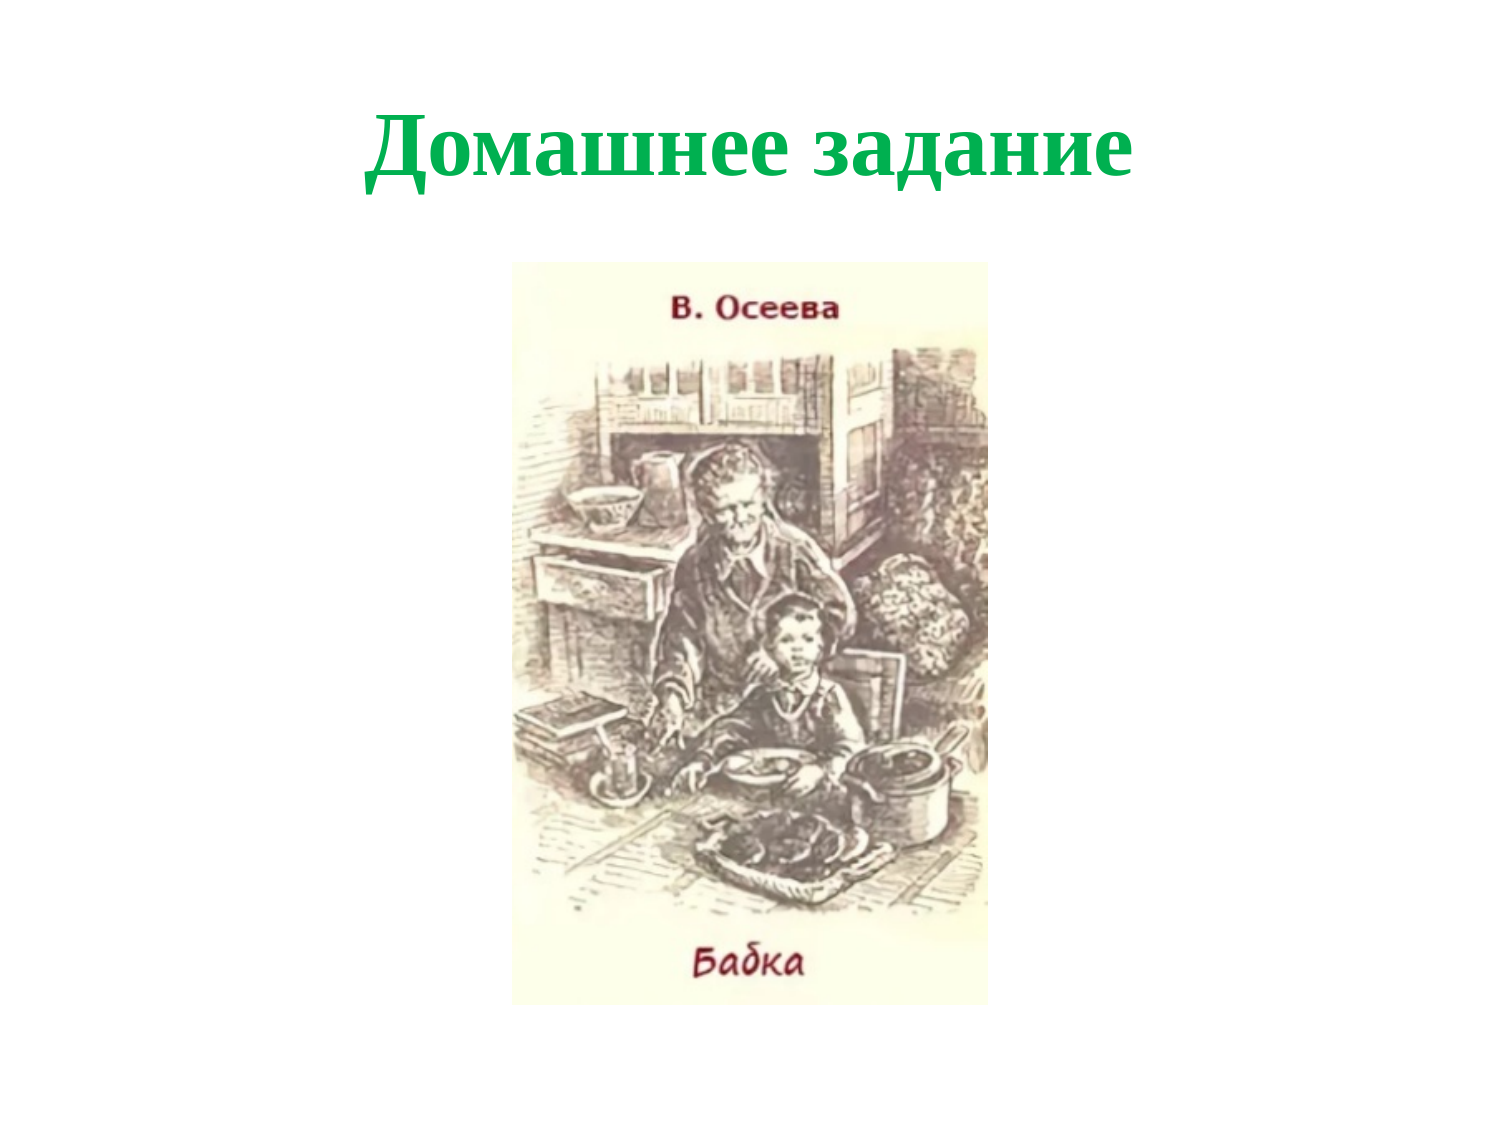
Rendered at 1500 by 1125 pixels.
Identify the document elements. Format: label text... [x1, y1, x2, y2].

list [511, 262, 988, 1006]
title Домашнее задание [75, 45, 1425, 233]
